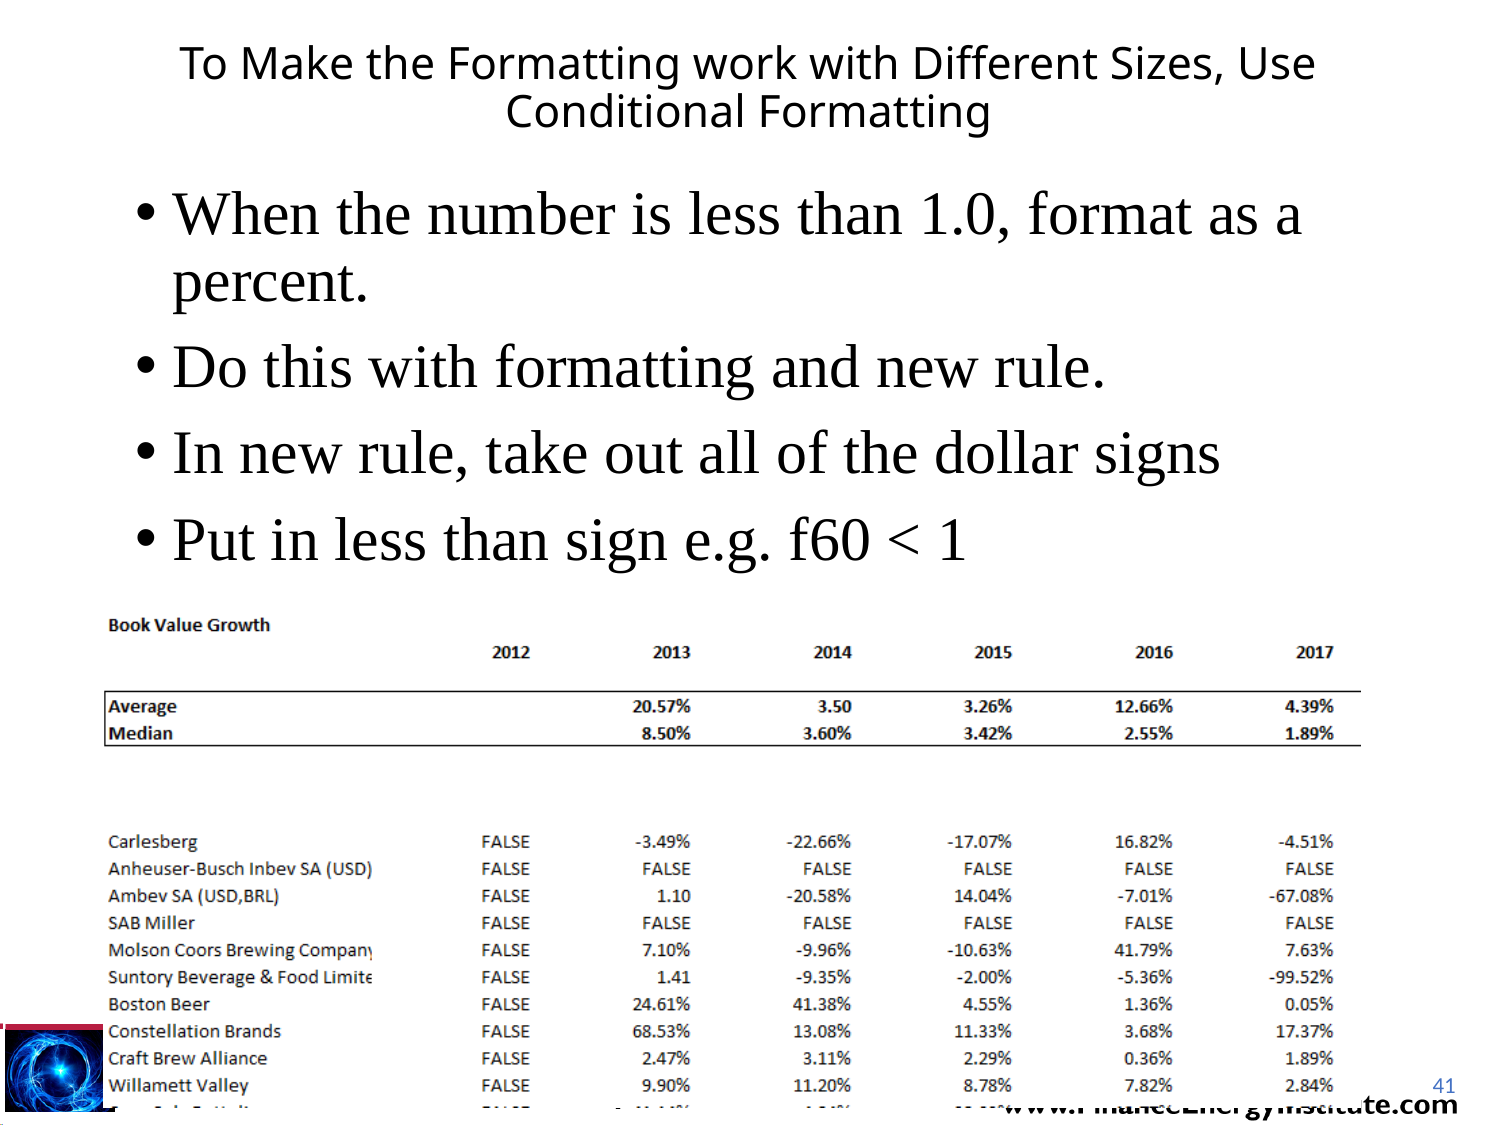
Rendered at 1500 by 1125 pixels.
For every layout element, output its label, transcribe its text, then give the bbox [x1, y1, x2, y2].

slide_number 41 [1399, 1063, 1490, 1108]
picture [0, 607, 1467, 1125]
list When the number is less than 1.0, format as a percent. Do this with formatting and new rule. In new rule, take out all of the dollar signs Put in less than sign e.g. f60 < 1 [120, 173, 1430, 585]
title To Make the Formatting work with Different Sizes, Use Conditional Formatting [120, 32, 1378, 146]
